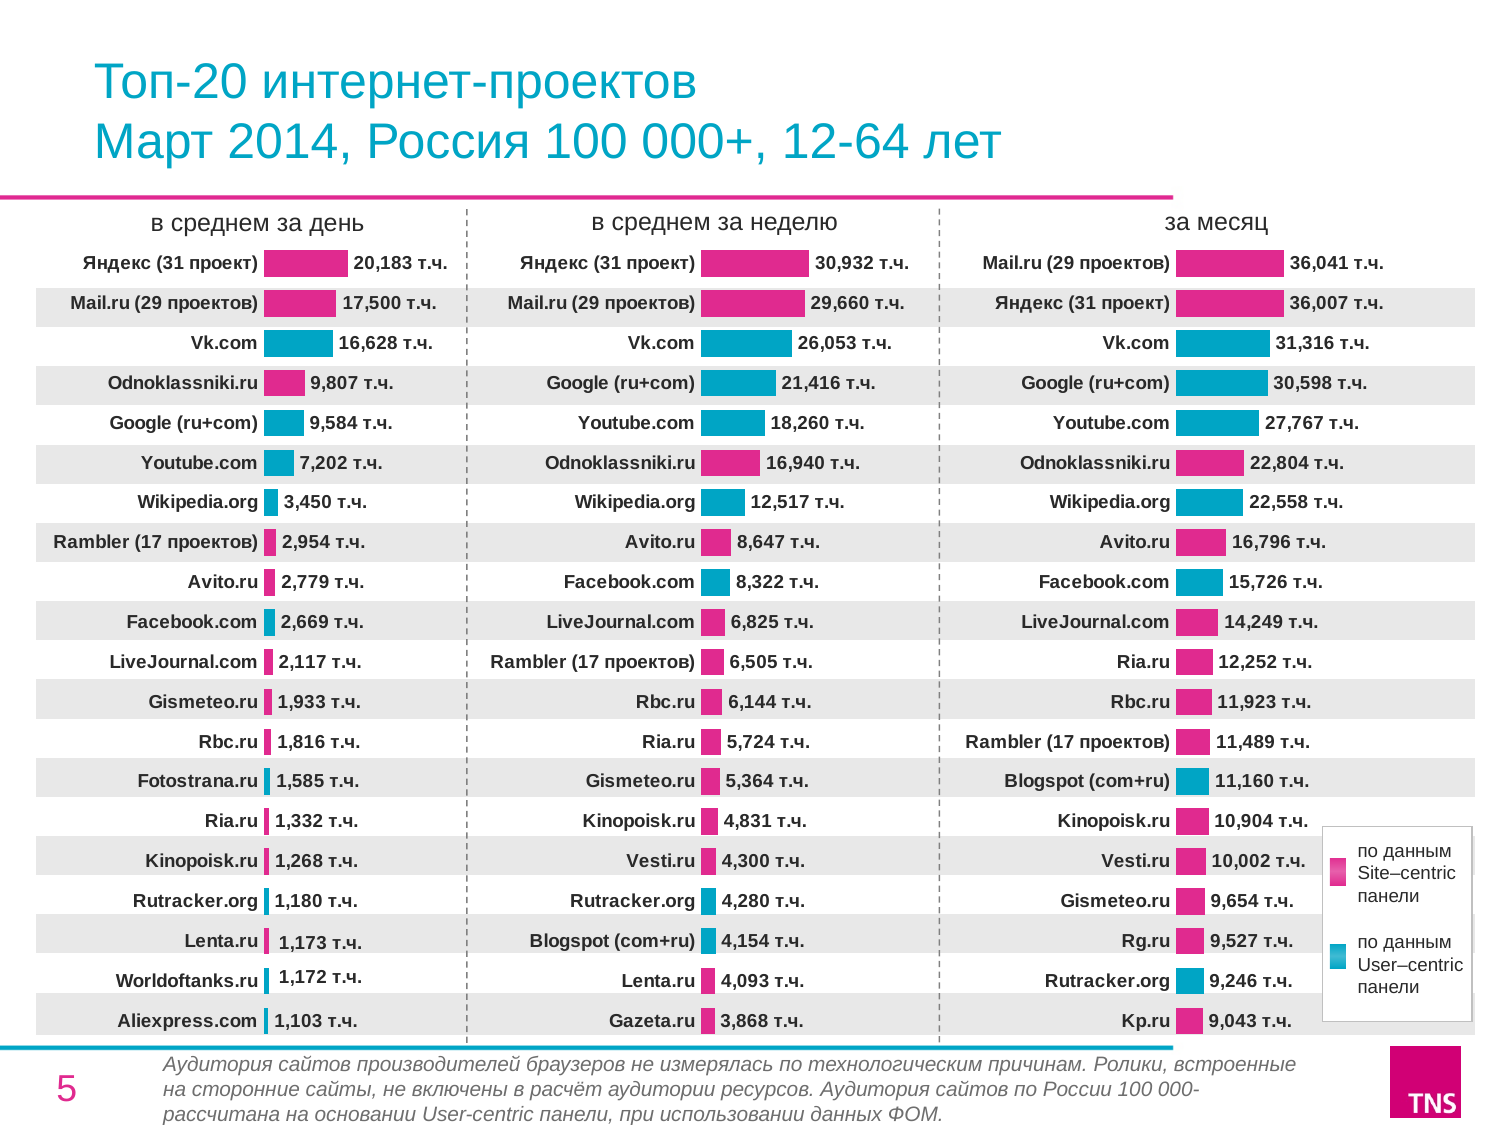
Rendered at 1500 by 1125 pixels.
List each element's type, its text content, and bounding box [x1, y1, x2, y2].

text_box в среднем за неделю [576, 198, 965, 242]
text_box за месяц [1149, 198, 1337, 242]
text_box Аудитория сайтов производителей браузеров не измерялась по технологическим причинам. Ролики, встроенные на сторонние сайты, не включены в расчёт аудитории ресурсов. Аудитория сайтов по России 100 000- рассчитана на основании User-centric панели, при использовании данных ФОМ. [148, 1050, 1325, 1125]
text_box в среднем за день [135, 198, 524, 242]
slide_number 5 [40, 1055, 148, 1125]
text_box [1322, 826, 1494, 1022]
chart [0, 243, 1500, 1042]
picture [0, 1042, 1500, 1125]
title Топ-20 интернет-проектов Март 2014, Россия 100 000+, 12-64 лет [78, 24, 1463, 193]
picture [0, 0, 1500, 243]
